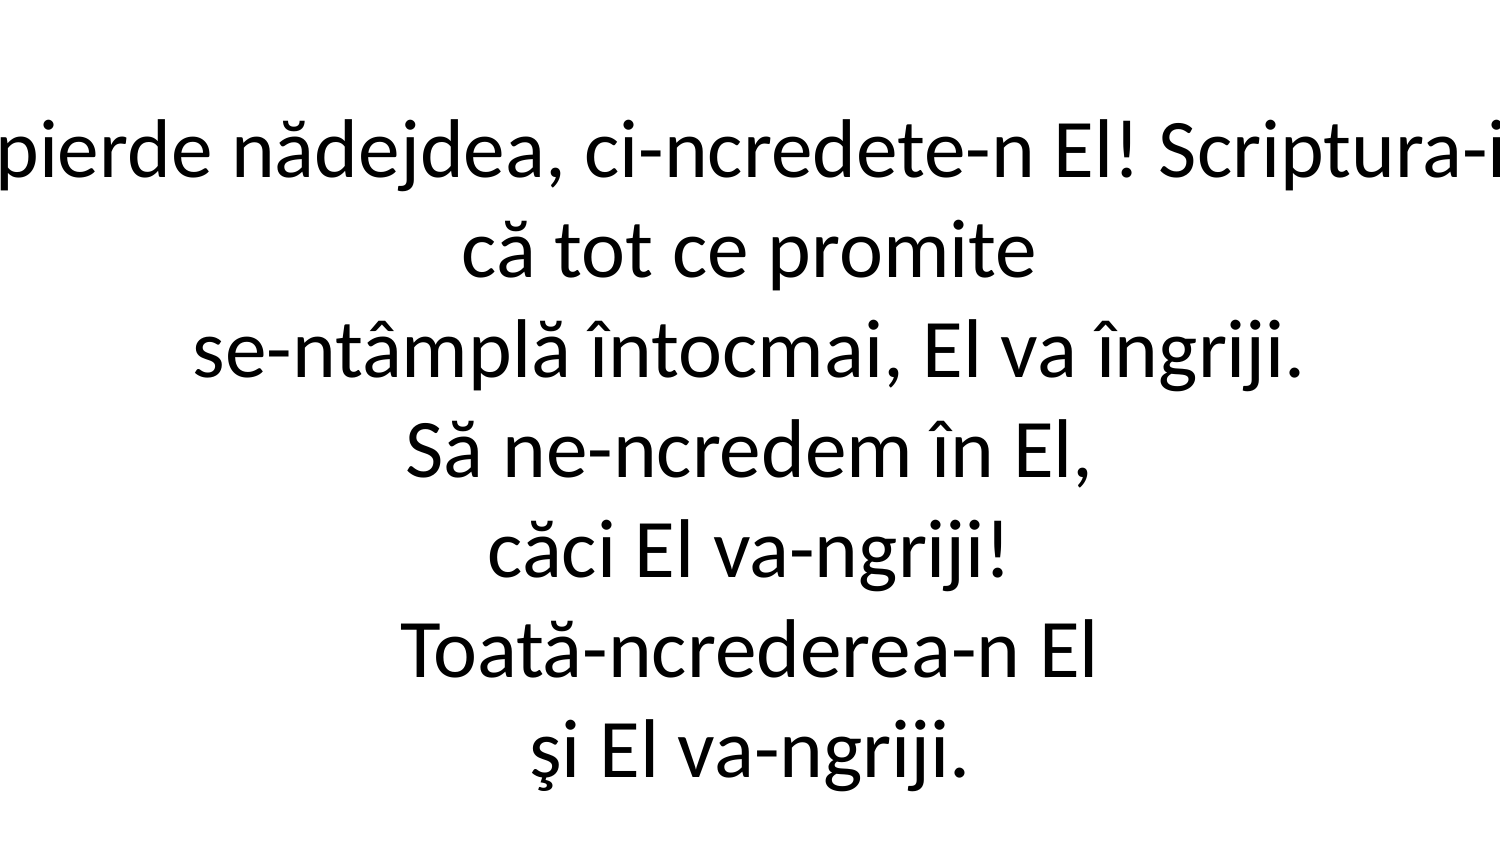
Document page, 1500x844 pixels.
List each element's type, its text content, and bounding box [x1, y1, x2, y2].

text_box 3. Nu-ţi pierde nădejdea, ci-ncredete-n El! Scriptura-i dovadă că tot ce promite se-ntâmplă întocmai, El va îngriji. Să ne-ncredem în El, căci El va-ngriji! Toată-ncrederea-n El şi El va-ngriji. [0, 42, 1500, 802]
